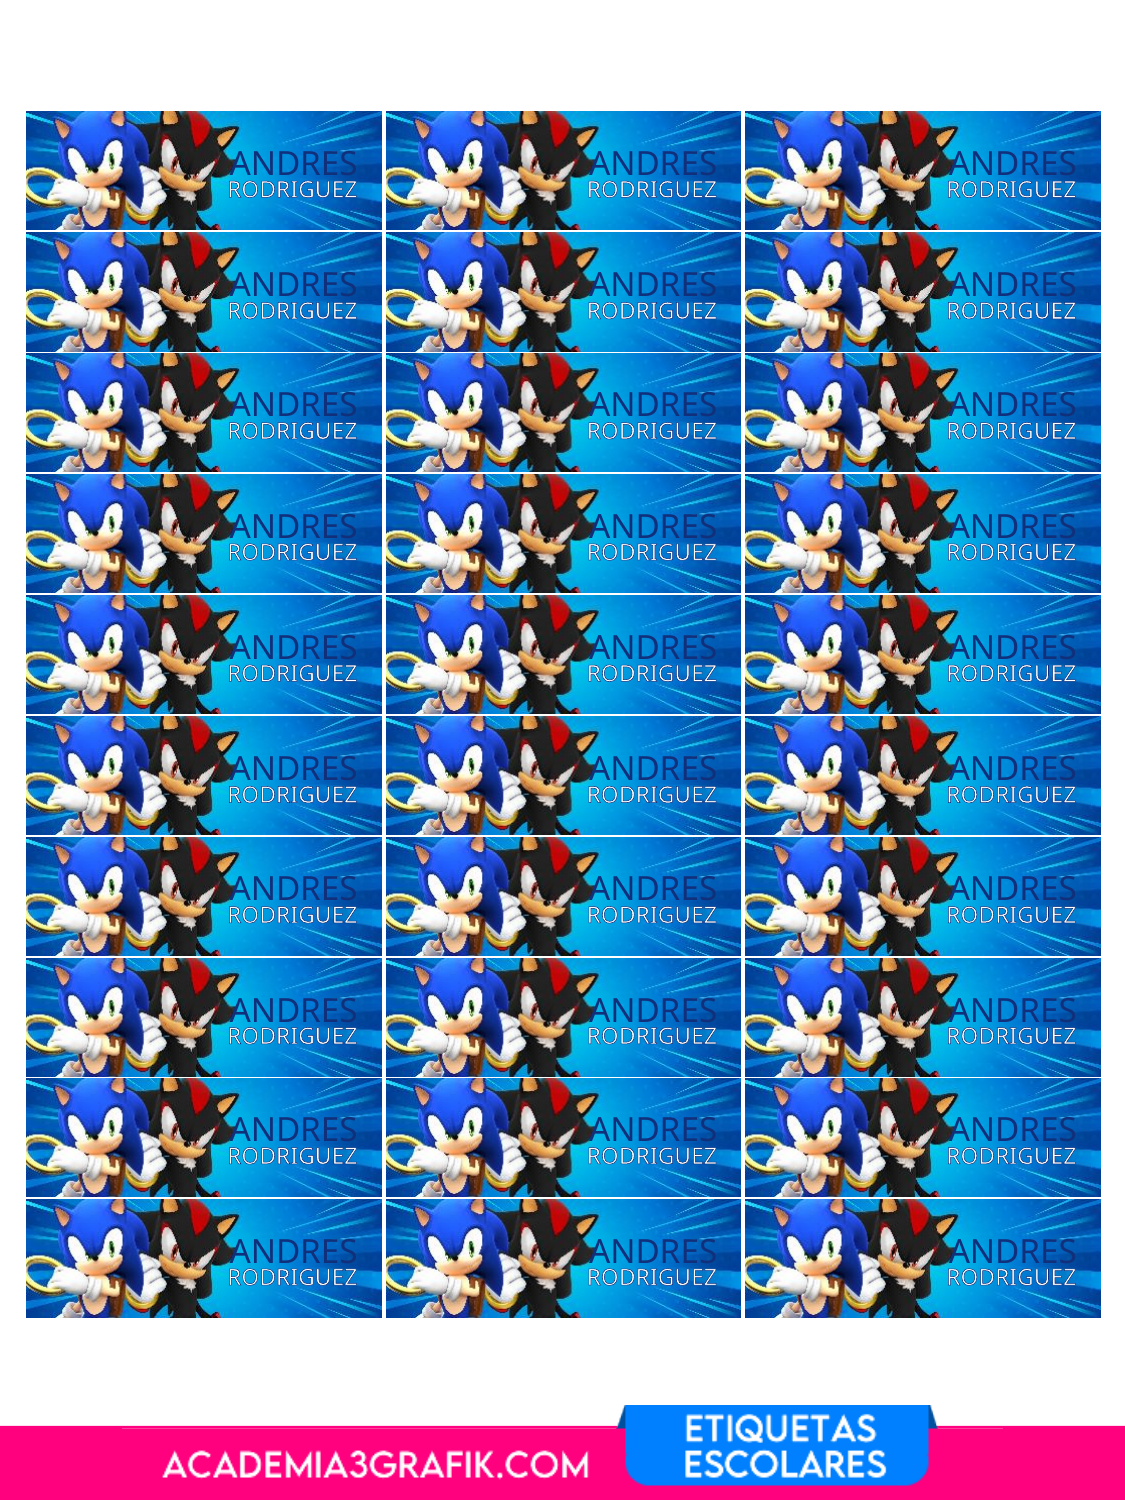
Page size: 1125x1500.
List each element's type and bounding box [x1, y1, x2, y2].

picture [267, 1240, 272, 1262]
picture [230, 182, 236, 197]
picture [258, 353, 382, 472]
picture [258, 716, 382, 835]
picture [622, 544, 628, 560]
picture [267, 152, 272, 174]
picture [262, 666, 269, 681]
picture [745, 837, 966, 956]
picture [627, 182, 634, 193]
picture [981, 303, 988, 318]
picture [622, 787, 629, 802]
picture [627, 1240, 632, 1262]
picture [977, 958, 1101, 1077]
picture [981, 787, 988, 802]
picture [255, 999, 259, 1021]
picture [618, 474, 741, 593]
picture [589, 907, 596, 922]
picture [627, 1152, 634, 1163]
picture [745, 716, 966, 835]
picture [986, 1240, 991, 1262]
picture [630, 788, 634, 801]
picture [262, 787, 269, 802]
picture [630, 304, 634, 317]
picture [850, 474, 870, 482]
picture [614, 999, 618, 1021]
picture [618, 837, 741, 956]
picture [230, 1028, 237, 1043]
picture [850, 595, 870, 603]
picture [230, 787, 236, 802]
picture [491, 111, 511, 119]
picture [214, 1272, 226, 1276]
picture [622, 666, 628, 681]
picture [949, 666, 955, 681]
picture [230, 1148, 237, 1163]
picture [745, 958, 966, 1077]
picture [933, 184, 945, 188]
picture [131, 232, 151, 240]
picture [974, 1240, 978, 1262]
picture [850, 353, 870, 361]
picture [627, 877, 632, 899]
picture [614, 273, 618, 295]
picture [214, 184, 226, 188]
picture [26, 595, 247, 714]
picture [258, 595, 382, 714]
picture [627, 1032, 634, 1043]
picture [745, 1078, 966, 1197]
picture [981, 544, 986, 560]
picture [258, 1199, 382, 1318]
picture [230, 1269, 236, 1284]
picture [26, 111, 247, 230]
picture [614, 393, 618, 415]
picture [949, 182, 955, 197]
picture [131, 1078, 151, 1086]
picture [627, 757, 632, 779]
picture [386, 474, 606, 593]
picture [622, 1148, 627, 1163]
picture [622, 1269, 628, 1285]
picture [977, 353, 1101, 472]
picture [614, 1240, 618, 1262]
picture [26, 353, 247, 472]
picture [255, 515, 259, 537]
picture [627, 999, 632, 1021]
picture [977, 232, 1101, 352]
picture [989, 185, 993, 196]
picture [745, 232, 966, 352]
picture [214, 1151, 226, 1155]
picture [26, 474, 247, 593]
picture [131, 353, 151, 361]
picture [984, 1118, 991, 1140]
picture [267, 757, 272, 779]
picture [589, 1148, 596, 1163]
picture [131, 474, 151, 482]
picture [974, 999, 978, 1021]
picture [974, 393, 978, 415]
picture [131, 716, 151, 724]
picture [214, 426, 226, 430]
picture [622, 303, 628, 318]
picture [491, 837, 511, 845]
picture [745, 111, 966, 230]
picture [491, 595, 511, 603]
picture [745, 474, 966, 593]
picture [491, 353, 511, 361]
picture [589, 666, 596, 680]
picture [986, 999, 991, 1021]
picture [255, 152, 259, 174]
picture [618, 595, 741, 714]
picture [618, 1199, 741, 1318]
picture [258, 837, 382, 956]
picture [627, 636, 632, 658]
picture [627, 273, 632, 295]
picture [977, 837, 1101, 956]
picture [622, 423, 627, 438]
picture [981, 1028, 987, 1043]
picture [850, 111, 870, 119]
picture [745, 1199, 966, 1318]
picture [949, 303, 956, 318]
picture [267, 273, 272, 295]
picture [386, 716, 606, 835]
picture [262, 1269, 267, 1285]
picture [986, 636, 991, 658]
picture [258, 111, 382, 230]
picture [618, 111, 741, 230]
picture [258, 1078, 382, 1197]
picture [255, 877, 259, 899]
picture [933, 426, 945, 430]
picture [622, 182, 628, 197]
picture [850, 1078, 870, 1086]
picture [977, 595, 1101, 714]
picture [614, 877, 618, 899]
picture [989, 669, 993, 680]
picture [949, 544, 956, 560]
picture [491, 1199, 511, 1207]
picture [491, 958, 511, 966]
picture [265, 393, 272, 415]
picture [627, 152, 632, 174]
picture [270, 185, 274, 196]
picture [986, 273, 991, 295]
picture [949, 907, 956, 922]
picture [614, 636, 618, 658]
picture [986, 152, 991, 174]
picture [214, 305, 226, 310]
picture [933, 910, 945, 914]
picture [618, 232, 741, 352]
picture [627, 515, 632, 537]
picture [933, 668, 945, 672]
picture [981, 1269, 986, 1285]
picture [850, 232, 870, 240]
picture [627, 393, 632, 415]
picture [258, 474, 382, 593]
picture [977, 1199, 1101, 1318]
picture [255, 273, 259, 295]
picture [214, 547, 226, 551]
picture [949, 1269, 956, 1285]
picture [230, 666, 236, 681]
picture [589, 787, 596, 802]
picture [974, 757, 978, 779]
picture [989, 1149, 993, 1162]
picture [614, 515, 618, 537]
picture [255, 1118, 259, 1140]
picture [267, 999, 272, 1021]
picture [230, 303, 236, 318]
picture [614, 757, 618, 779]
picture [26, 958, 247, 1077]
picture [267, 636, 272, 658]
picture [618, 1078, 741, 1197]
picture [230, 907, 237, 922]
picture [986, 515, 991, 537]
picture [589, 423, 596, 438]
picture [265, 877, 272, 899]
picture [974, 636, 978, 658]
picture [589, 1269, 596, 1284]
picture [933, 789, 945, 793]
picture [949, 1148, 956, 1163]
picture [981, 666, 988, 681]
picture [270, 669, 274, 680]
picture [622, 1028, 627, 1043]
picture [258, 958, 382, 1077]
picture [26, 1199, 247, 1318]
picture [262, 182, 269, 197]
picture [589, 303, 596, 318]
picture [262, 1148, 268, 1163]
picture [977, 474, 1101, 593]
picture [618, 958, 741, 1077]
picture [933, 1031, 945, 1035]
picture [230, 423, 237, 438]
picture [981, 423, 987, 438]
picture [255, 636, 259, 658]
picture [255, 393, 259, 415]
picture [262, 423, 268, 438]
picture [214, 1031, 226, 1035]
picture [850, 958, 870, 966]
picture [214, 789, 226, 793]
picture [949, 423, 956, 438]
picture [986, 757, 991, 779]
picture [258, 232, 382, 352]
picture [614, 152, 618, 174]
picture [850, 716, 870, 724]
picture [618, 716, 741, 835]
picture [933, 1151, 945, 1155]
picture [630, 911, 634, 921]
picture [491, 1078, 511, 1086]
picture [981, 1148, 987, 1163]
picture [386, 232, 606, 352]
picture [491, 232, 511, 240]
picture [627, 427, 634, 438]
picture [933, 547, 945, 551]
picture [974, 273, 978, 295]
picture [267, 515, 272, 537]
picture [26, 232, 247, 352]
picture [745, 353, 966, 472]
picture [989, 1029, 993, 1042]
picture [386, 1199, 606, 1318]
picture [850, 1199, 870, 1207]
picture [977, 716, 1101, 835]
picture [981, 182, 988, 197]
picture [214, 668, 226, 672]
picture [131, 111, 151, 119]
picture [977, 1078, 1101, 1197]
picture [265, 1118, 272, 1140]
picture [122, 1405, 1003, 1500]
picture [949, 1028, 956, 1043]
picture [984, 877, 991, 899]
picture [26, 1078, 247, 1197]
picture [386, 837, 606, 956]
picture [974, 152, 978, 174]
picture [255, 757, 259, 779]
picture [977, 111, 1101, 230]
picture [262, 544, 267, 560]
picture [255, 1240, 259, 1262]
picture [933, 305, 945, 310]
picture [974, 515, 978, 537]
picture [949, 787, 955, 802]
picture [850, 837, 870, 845]
picture [589, 1028, 596, 1043]
picture [386, 958, 606, 1077]
picture [131, 1199, 151, 1207]
picture [984, 393, 991, 415]
picture [627, 1118, 632, 1140]
picture [230, 544, 236, 559]
picture [618, 353, 741, 472]
picture [386, 111, 606, 230]
picture [933, 1272, 945, 1276]
picture [262, 907, 268, 922]
picture [26, 716, 247, 835]
picture [614, 1118, 618, 1140]
picture [589, 182, 596, 196]
picture [622, 907, 628, 922]
picture [745, 595, 966, 714]
picture [214, 910, 226, 914]
picture [974, 877, 978, 899]
picture [491, 474, 511, 482]
picture [491, 716, 511, 724]
picture [131, 595, 151, 603]
picture [974, 1118, 978, 1140]
picture [131, 837, 151, 845]
picture [589, 544, 596, 559]
picture [981, 907, 987, 922]
picture [26, 837, 247, 956]
picture [131, 958, 151, 966]
picture [262, 1028, 268, 1043]
picture [386, 353, 606, 472]
picture [386, 595, 606, 714]
picture [262, 303, 269, 318]
picture [386, 1078, 606, 1197]
